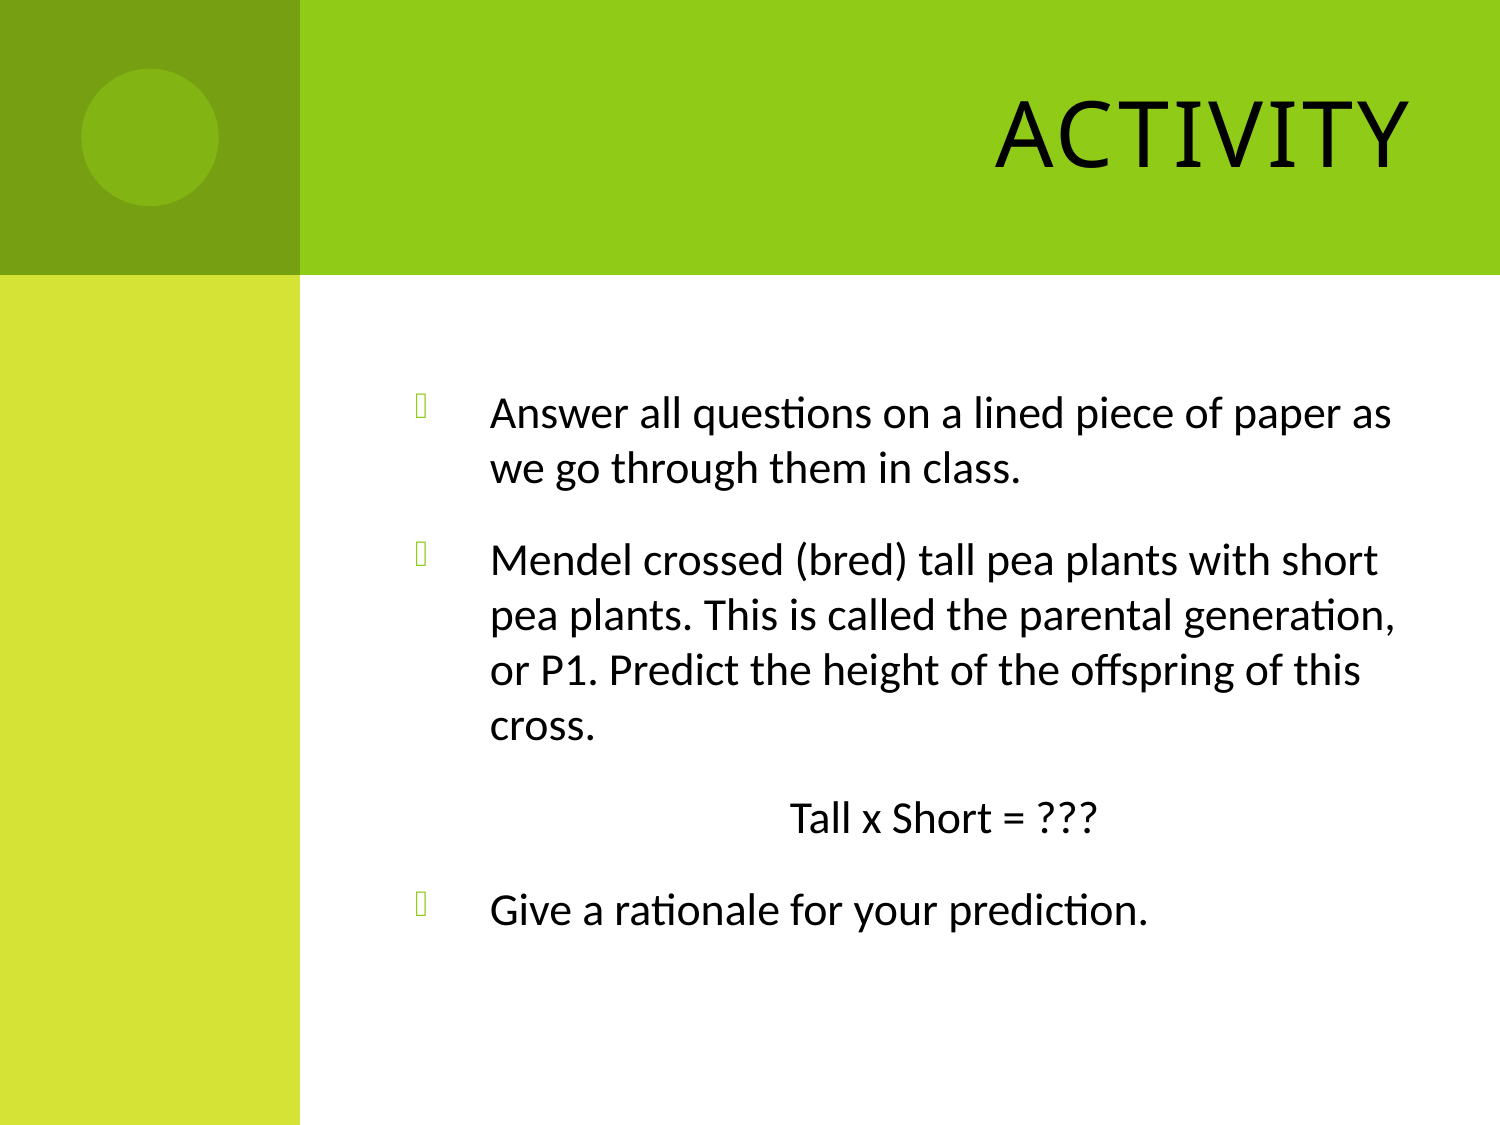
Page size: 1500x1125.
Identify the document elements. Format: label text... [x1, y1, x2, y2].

list Answer all questions on a lined piece of paper as we go through them in class. Mendel crossed (bred) tall pea plants with short pea plants. This is called the parental generation, or P1. Predict the height of the offspring of this cross. Tall x Short = ??? Give a rationale for your prediction. [399, 375, 1425, 1005]
title Activity [399, 37, 1425, 225]
